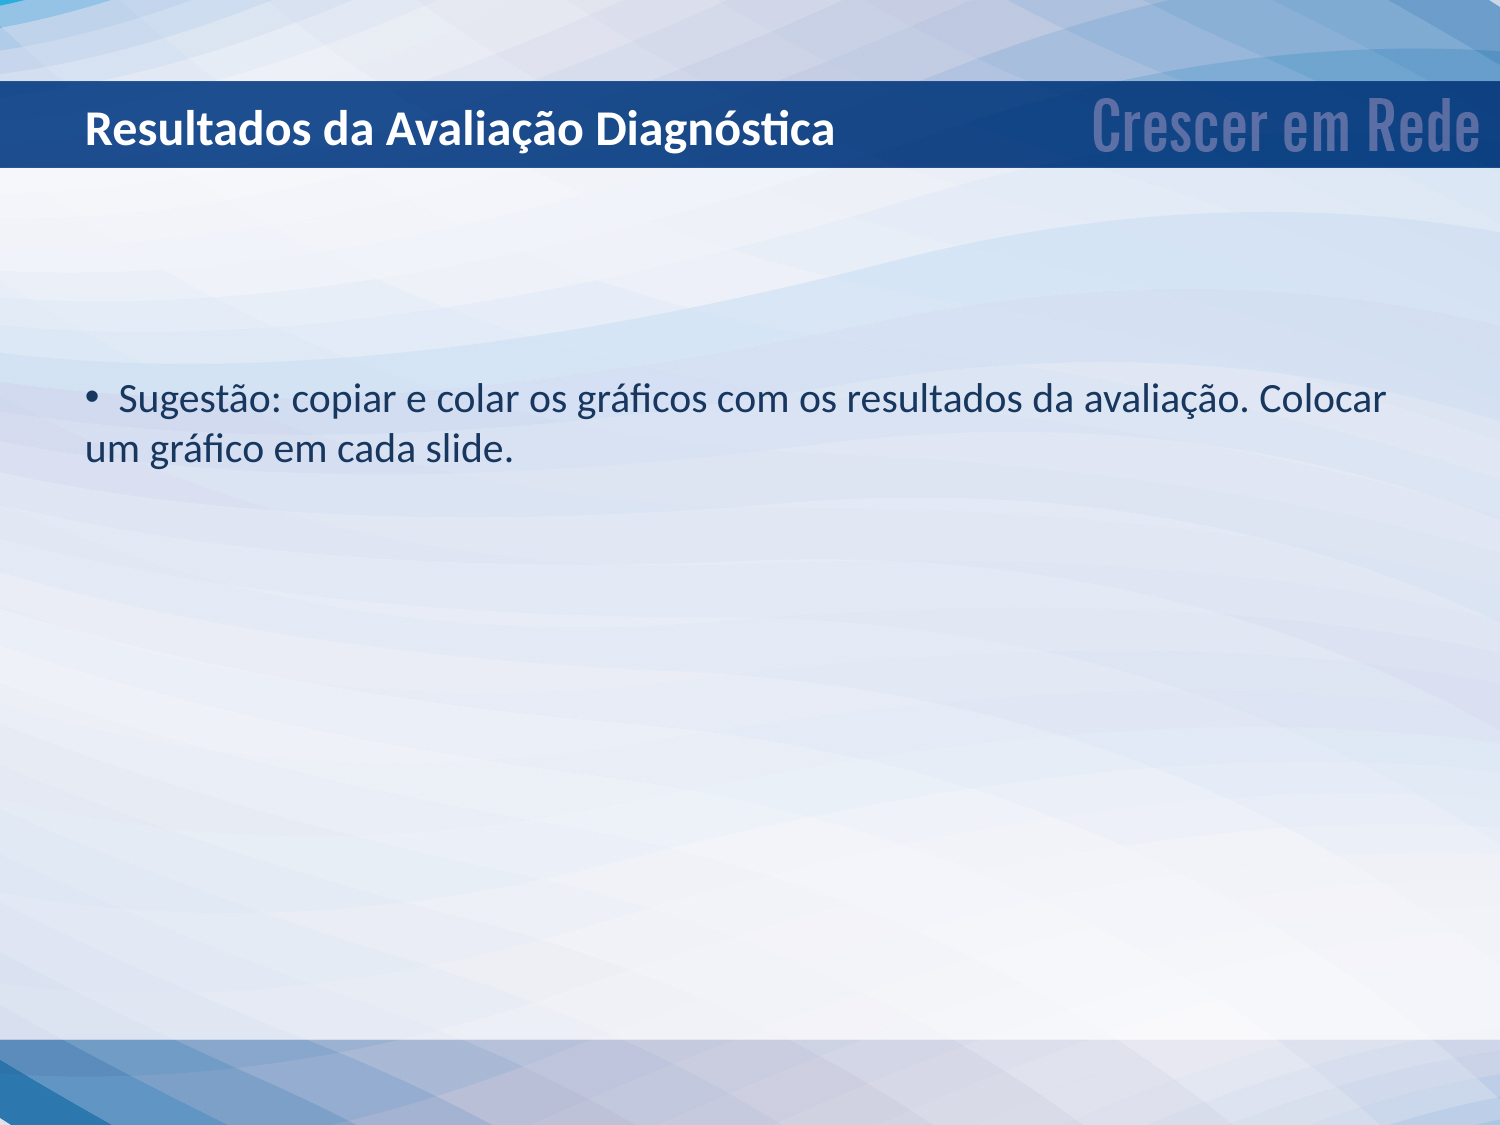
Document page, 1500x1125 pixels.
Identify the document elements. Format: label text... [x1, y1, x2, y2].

picture [0, 0, 1500, 1125]
text_box Sugestão: copiar e colar os gráficos com os resultados da avaliação. Colocar um gráfico em cada slide. [70, 363, 1430, 478]
text_box Resultados da Avaliação Diagnóstica [70, 88, 1430, 163]
